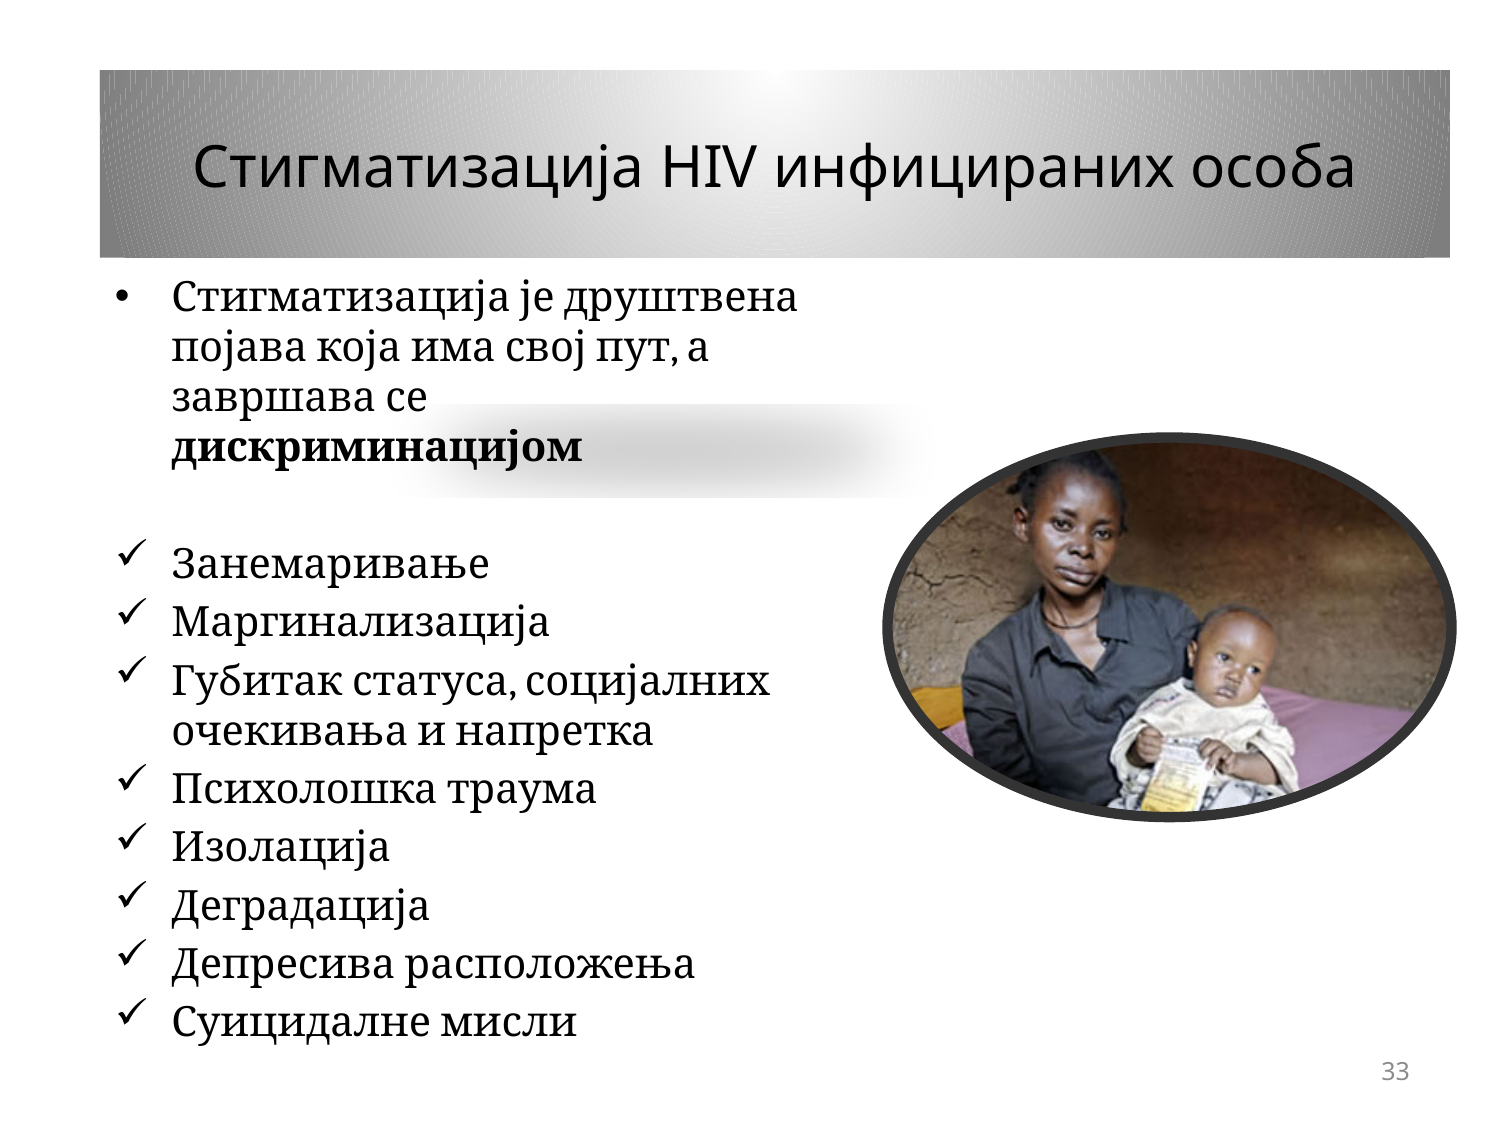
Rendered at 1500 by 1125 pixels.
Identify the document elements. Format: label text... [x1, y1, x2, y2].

title [74, 44, 1426, 233]
list Стигматизација је друштвена појава која има свој пут, а завршава се дискриминацијом Занемаривање Маргинализација Губитак статуса, социјалних очекивања и напретка Психолошка траума Изолација Деградација Депресива расположења Суицидалне мисли [99, 262, 863, 1006]
slide_number 33 [1074, 1042, 1425, 1103]
text_box Стигматизација HIV инфицираних особа [99, 70, 1450, 258]
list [887, 437, 1452, 818]
